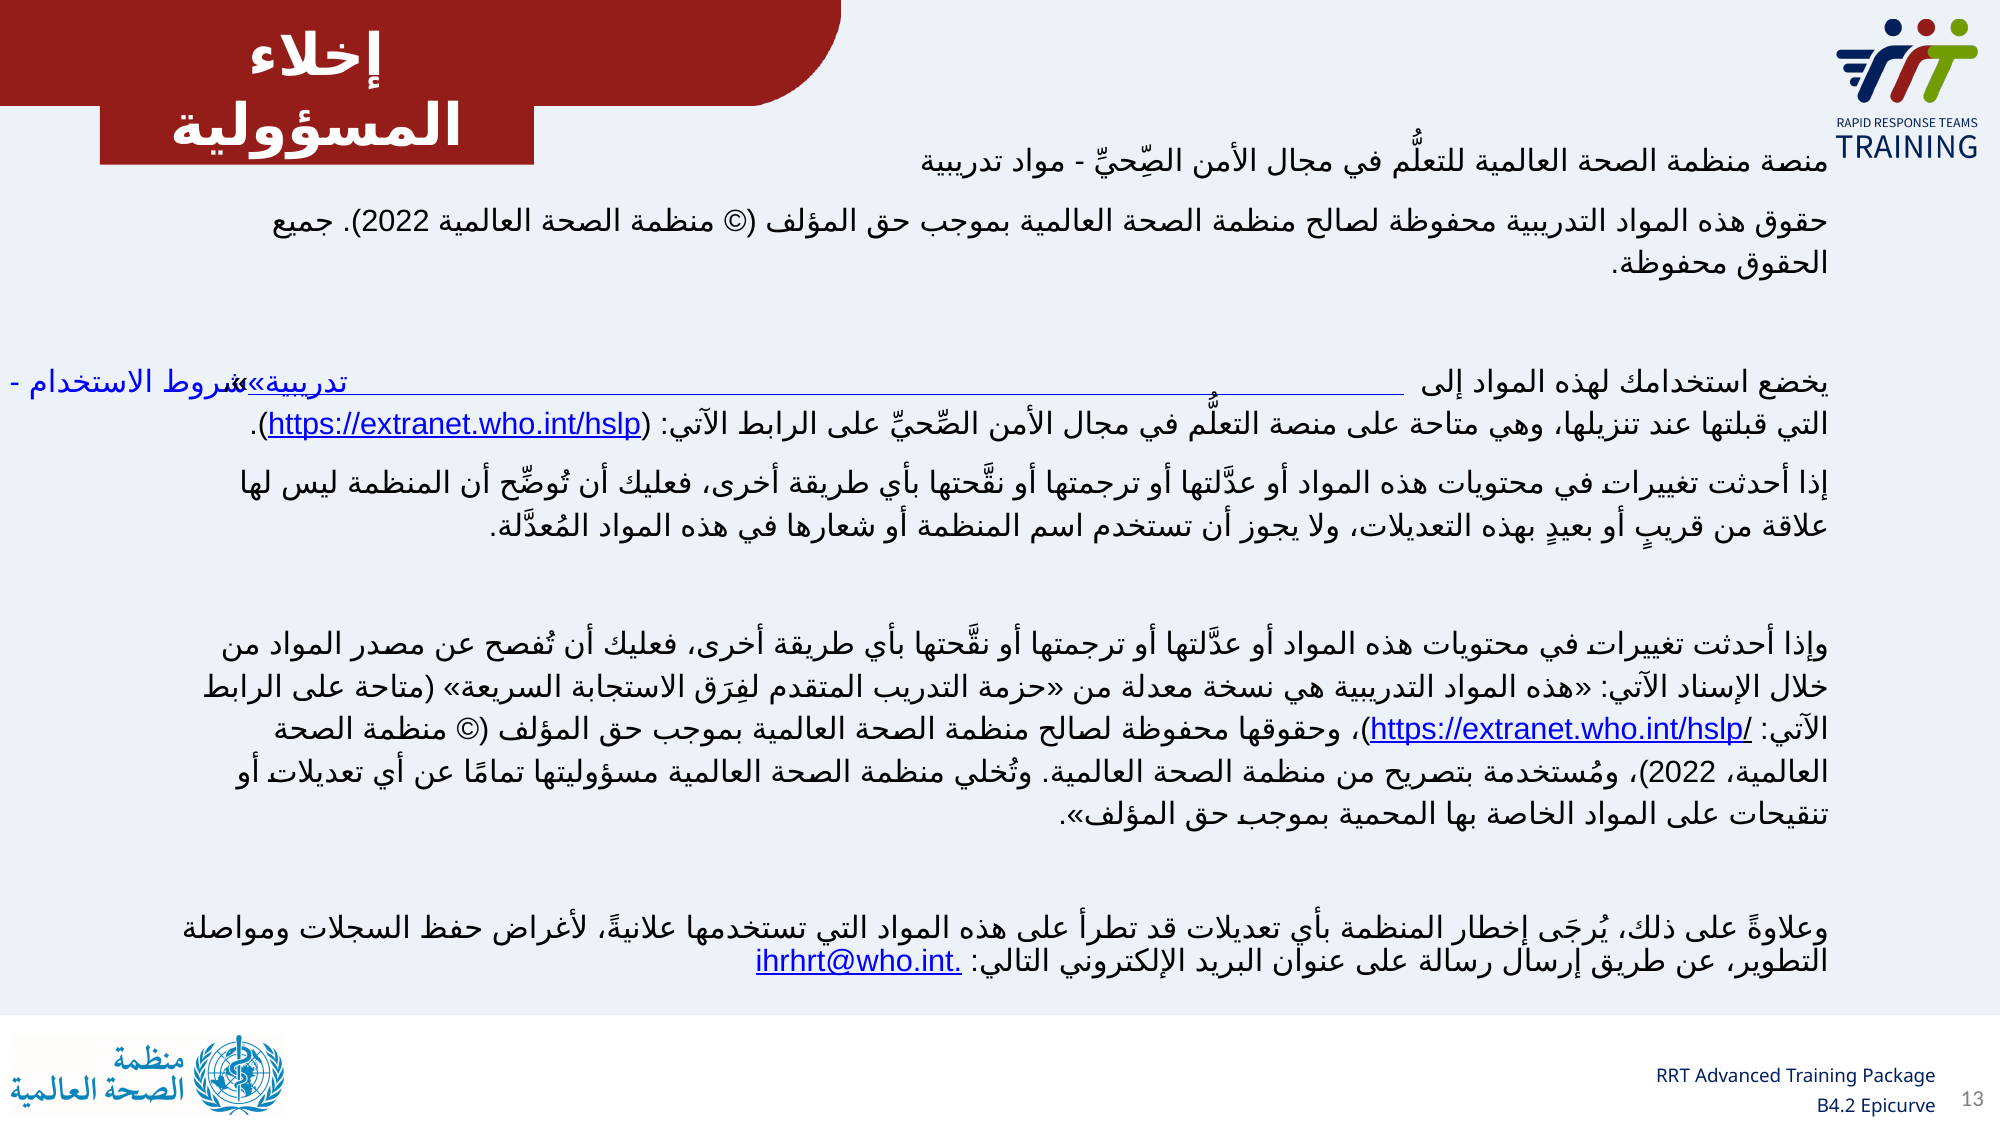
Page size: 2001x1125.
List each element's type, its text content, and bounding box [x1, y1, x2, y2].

picture [0, 0, 841, 106]
picture [11, 1035, 284, 1115]
list منصة منظمة الصحة العالمية للتعلُّم في مجال الأمن الصِّحيِّ - مواد تدريبية حقوق هذه المواد التدريبية محفوظة لصالح منظمة الصحة العالمية بموجب حق المؤلف (© منظمة الصحة العالمية 2022). جميع الحقوق محفوظة. يخضع استخدامك لهذه المواد إلى «شروط الاستخدام - منصة منظمة الصحة العالمية للتعلُّم في مجال الأمن الصِّحيِّ، مواد تدريبية»، التي قبلتها عند تنزيلها، وهي متاحة على منصة التعلُّم في مجال الأمن الصِّحيِّ على الرابط الآتي: (https://extranet.who.int/hslp). إذا أحدثت تغييرات في محتويات هذه المواد أو عدَّلتها أو ترجمتها أو نقَّحتها بأي طريقة أخرى، فعليك أن تُوضِّح أن المنظمة ليس لها علاقة من قريبٍ أو بعيدٍ بهذه التعديلات، ولا يجوز أن تستخدم اسم المنظمة أو شعارها في هذه المواد المُعدَّلة. وإذا أحدثت تغييرات في محتويات هذه المواد أو عدَّلتها أو ترجمتها أو نقَّحتها بأي طريقة أخرى، فعليك أن تُفصح عن مصدر المواد من خلال الإسناد الآتي: «هذه المواد التدريبية هي نسخة معدلة من «حزمة التدريب المتقدم لفِرَق الاستجابة السريعة» (متاحة على الرابط الآتي: https://extranet.who.int/hslp/)، وحقوقها محفوظة لصالح منظمة الصحة العالمية بموجب حق المؤلف (© منظمة الصحة العالمية، 2022)، ومُستخدمة بتصريح من منظمة الصحة العالمية. وتُخلي منظمة الصحة العالمية مسؤوليتها تمامًا عن أي تعديلات أو تنقيحات على المواد الخاصة بها المحمية بموجب حق المؤلف». وعلاوةً على ذلك، يُرجَى إخطار المنظمة بأي تعديلات قد تطرأ على هذه المواد التي تستخدمها علانيةً، لأغراض حفظ السجلات ومواصلة التطوير، عن طريق إرسال رسالة على عنوان البريد الإلكتروني التالي: ihrhrt@who.int. [170, 134, 1830, 991]
picture [241, 1050, 247, 1059]
picture [1835, 19, 1978, 167]
text_box إخلاء المسؤولية [99, 9, 534, 165]
